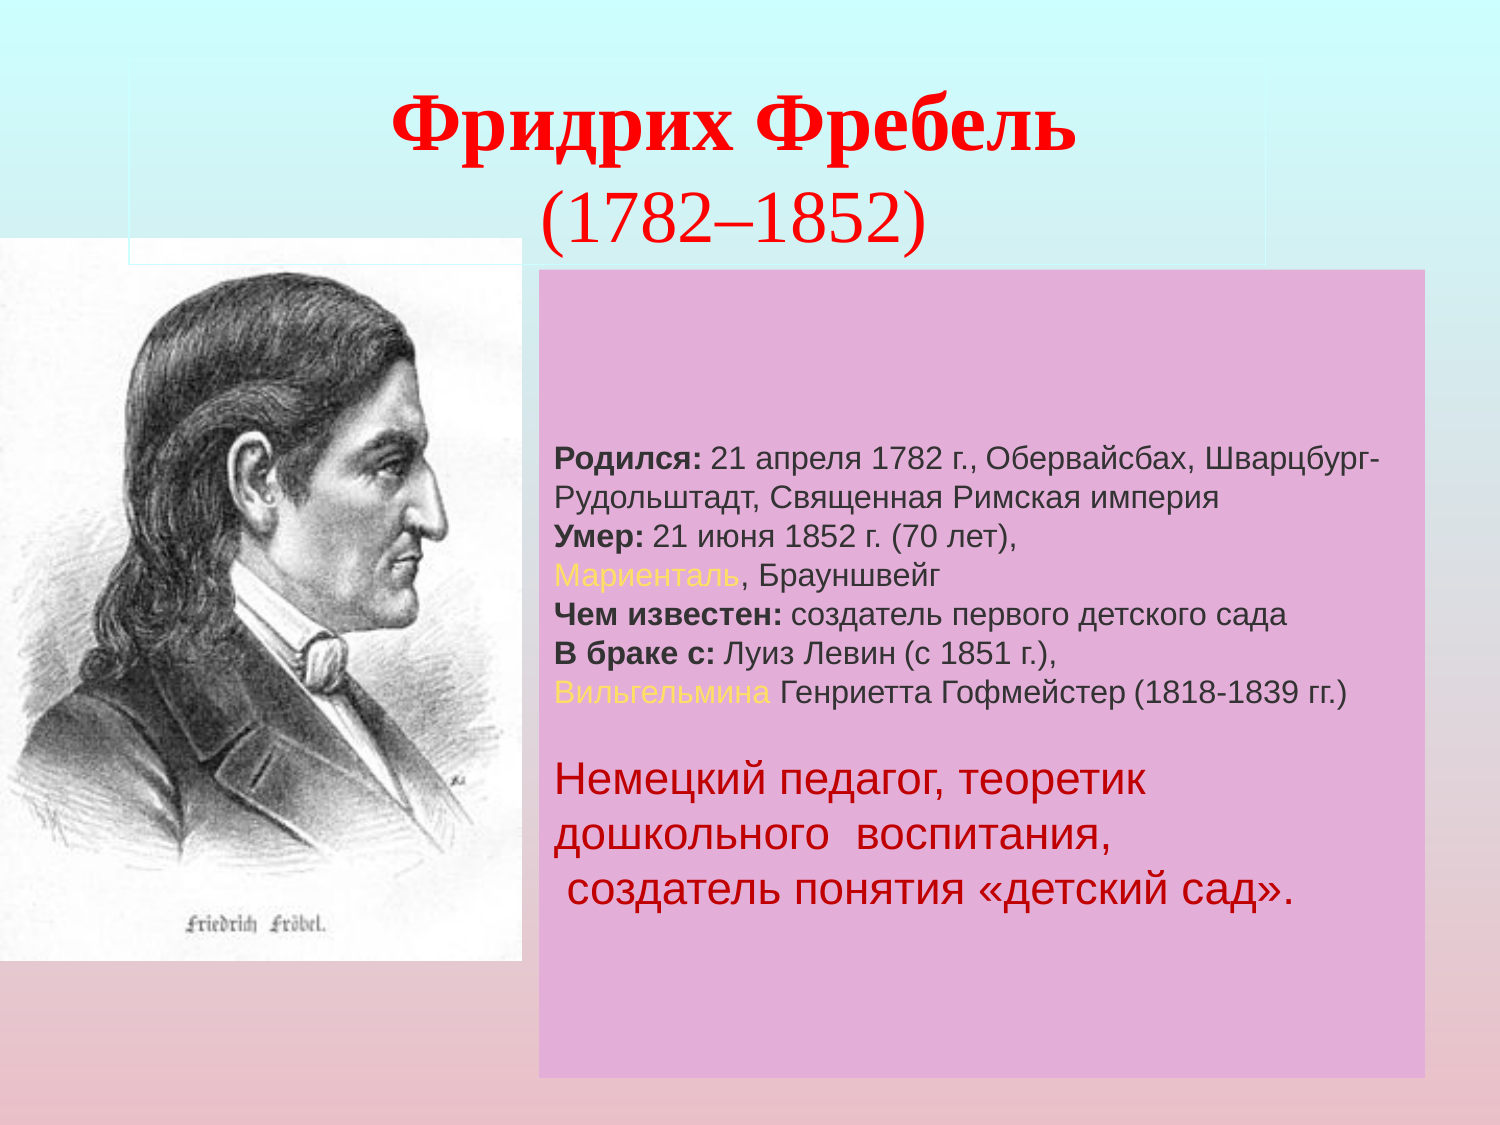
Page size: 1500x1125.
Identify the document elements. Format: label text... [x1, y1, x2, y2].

title Родился: 21 апреля 1782 г., Обервайсбах, Шварцбург-Рудольштадт, Священная Римская империя Умер: 21 июня 1852 г. (70 лет), Мариенталь, Брауншвейг Чем известен: создатель первого детского сада В браке с: Луиз Левин (с 1851 г.), Вильгельмина Генриетта Гофмейстер (1818-1839 гг.) Немецкий педагог, теоретик дошкольного воспитания, создатель понятия «детский сад». [539, 269, 1425, 1079]
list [0, 238, 522, 962]
text_box Фридрих Фребель (1782–1852) [128, 59, 1266, 265]
